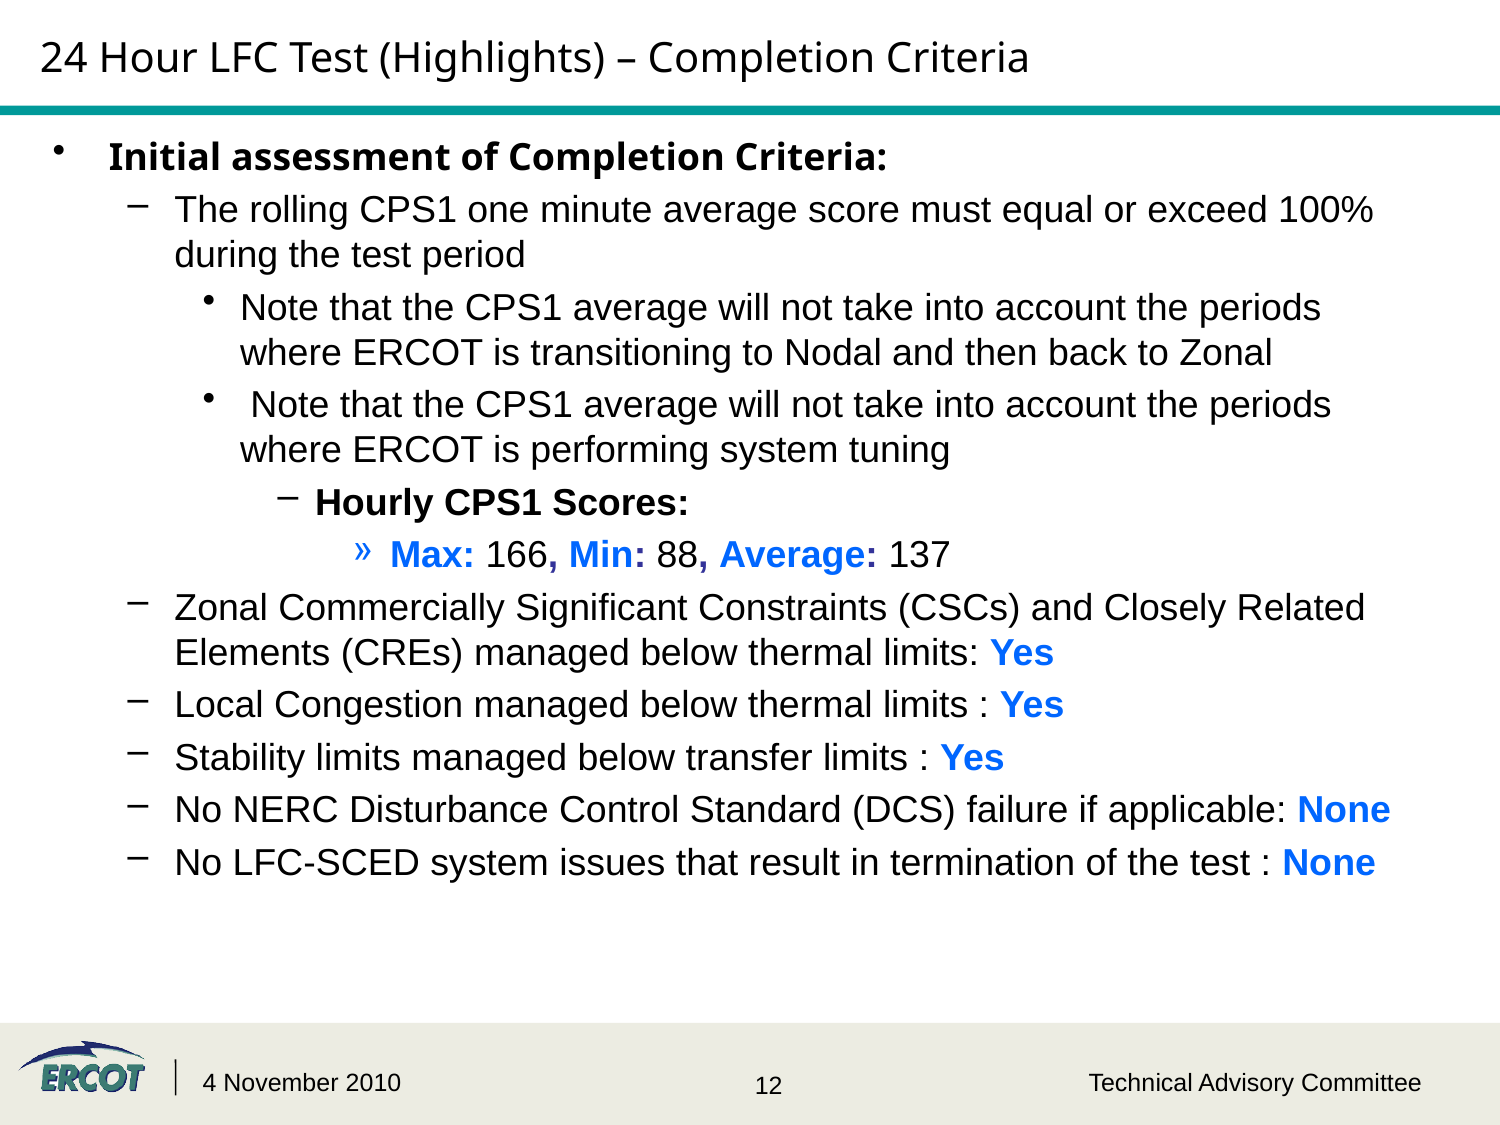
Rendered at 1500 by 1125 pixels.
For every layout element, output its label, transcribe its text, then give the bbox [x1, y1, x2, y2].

footer Technical Advisory Committee [962, 1059, 1438, 1125]
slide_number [187, 1059, 538, 1125]
title 24 Hour LFC Test (Highlights) – Completion Criteria [24, 0, 1451, 113]
list Initial assessment of Completion Criteria: The rolling CPS1 one minute average score must equal or exceed 100% during the test period Note that the CPS1 average will not take into account the periods where ERCOT is transitioning to Nodal and then back to Zonal Note that the CPS1 average will not take into account the periods where ERCOT is performing system tuning Hourly CPS1 Scores: Max: 166, Min: 88, Average: 137 Zonal Commercially Significant Constraints (CSCs) and Closely Related Elements (CREs) managed below thermal limits: Yes Local Congestion managed below thermal limits : Yes Stability limits managed below transfer limits : Yes No NERC Disturbance Control Standard (DCS) failure if applicable: None No LFC-SCED system issues that result in termination of the test : None [37, 124, 1440, 1013]
picture [10, 1031, 151, 1111]
